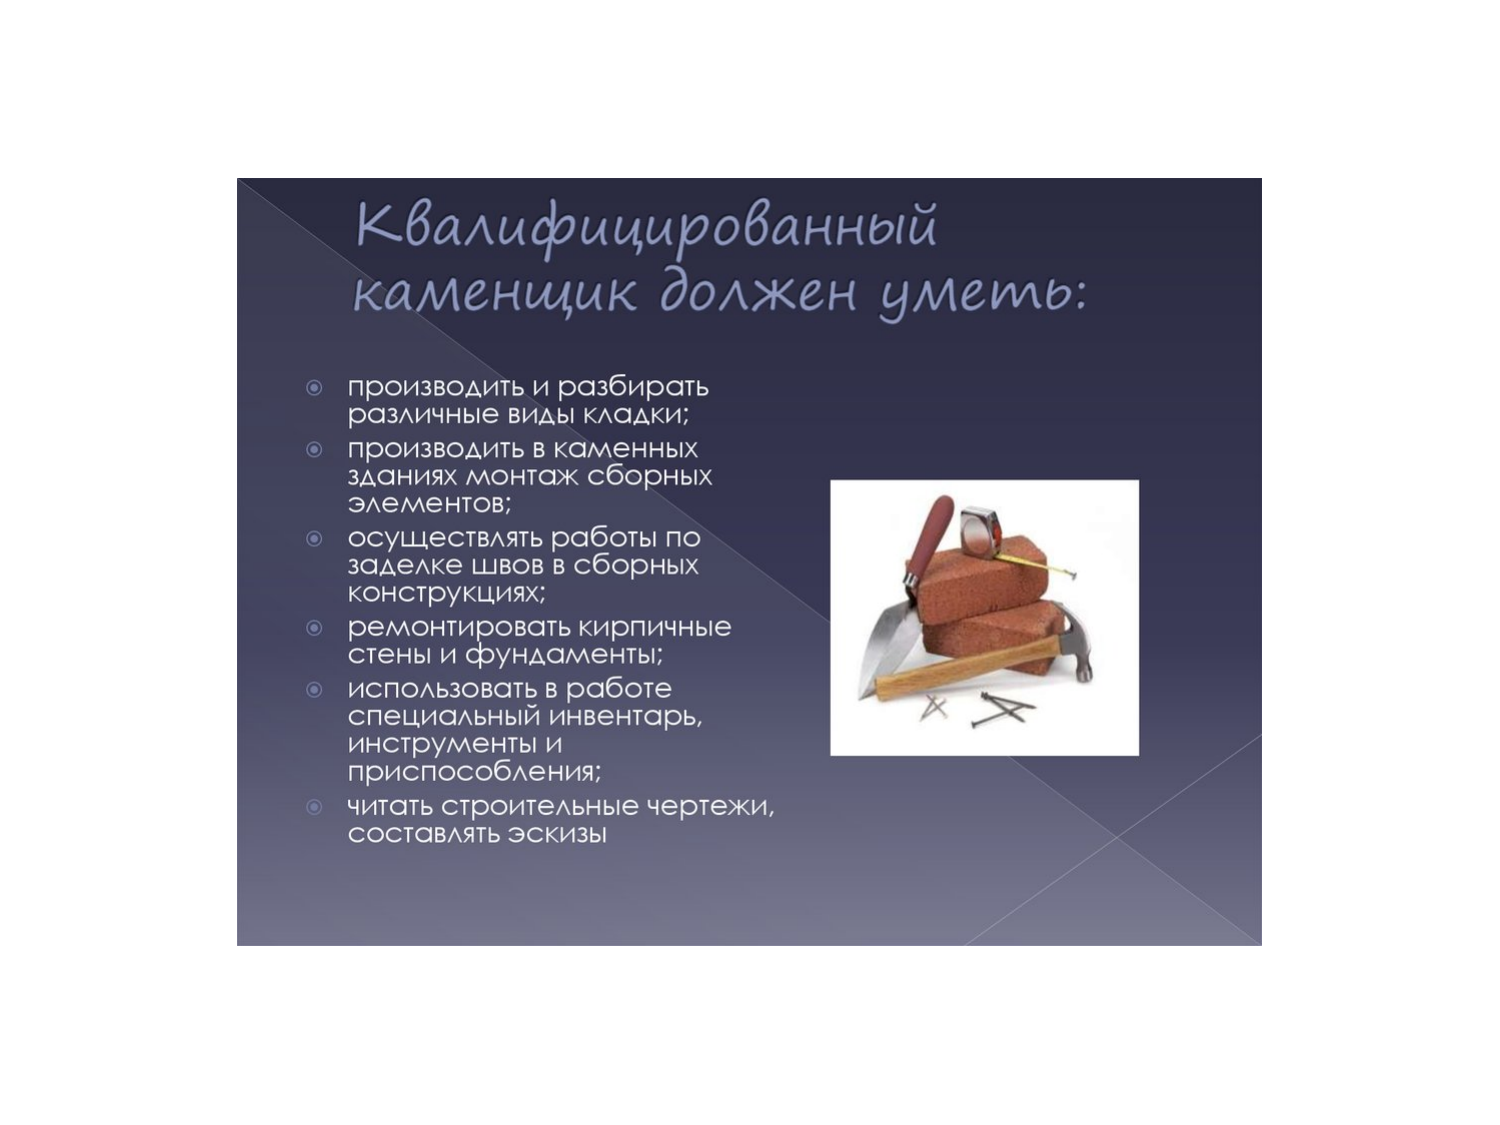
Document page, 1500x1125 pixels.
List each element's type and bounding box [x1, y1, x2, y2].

picture [237, 178, 1263, 947]
